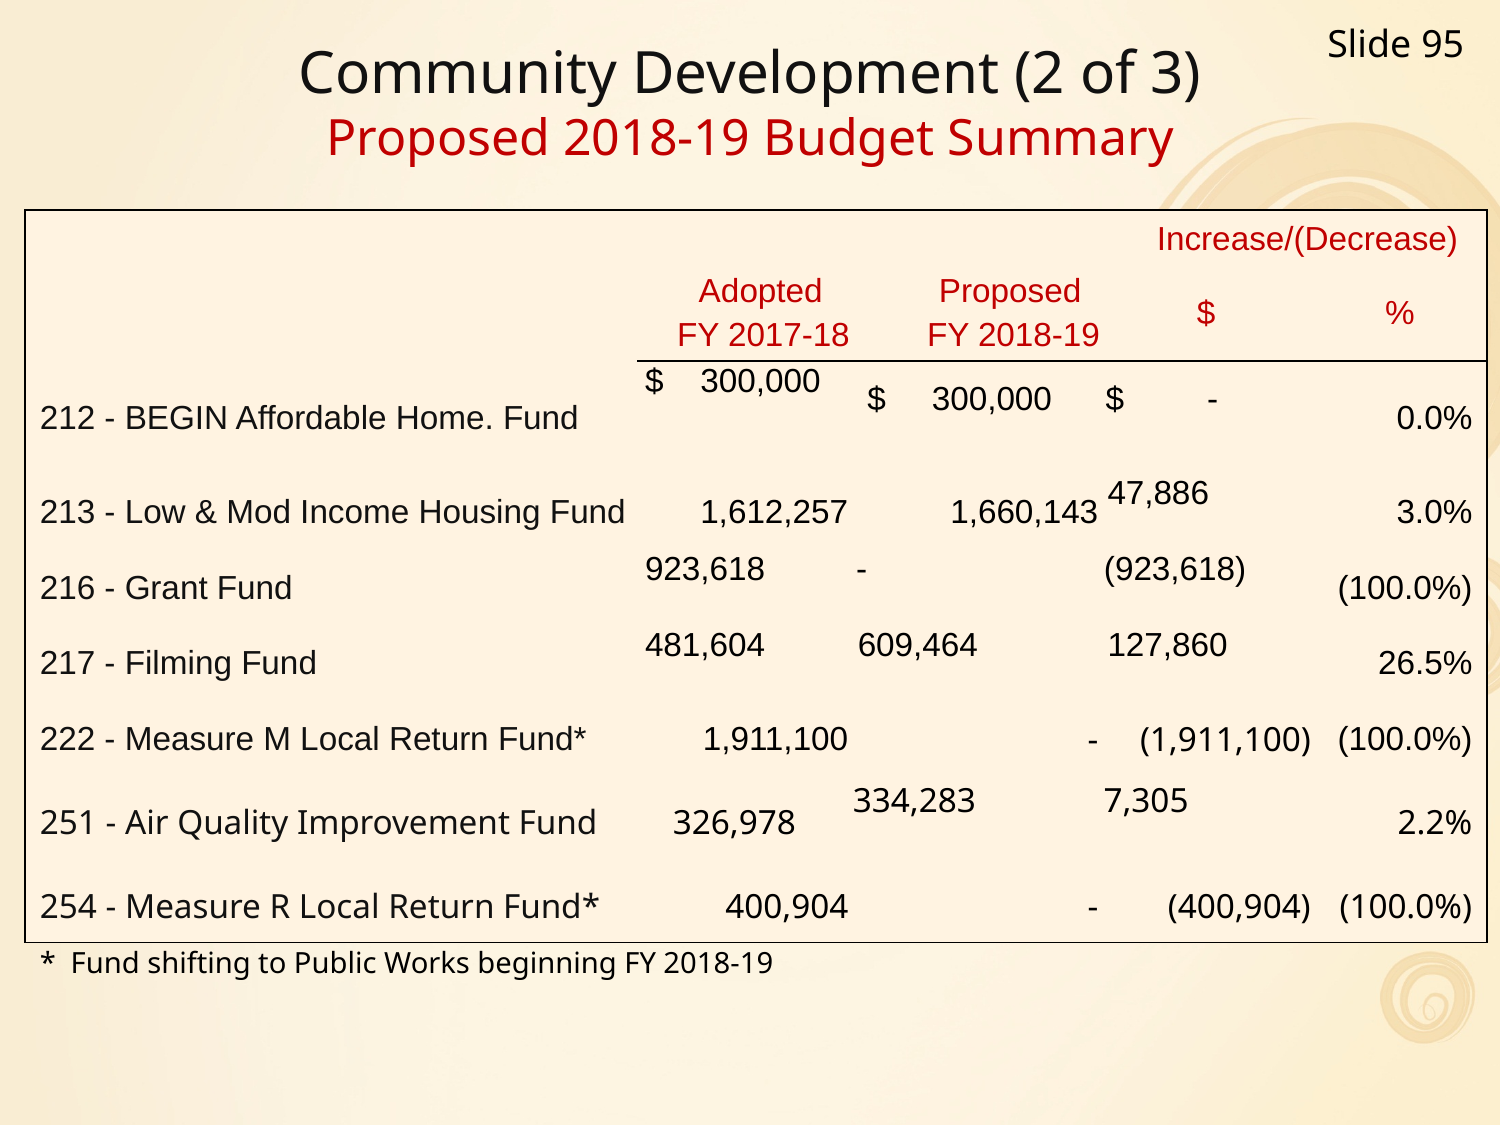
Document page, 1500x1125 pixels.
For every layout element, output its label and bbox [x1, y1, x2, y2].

table_cell [26, 265, 1486, 942]
title [50, 50, 1450, 150]
slide_number [1312, 12, 1500, 88]
table_header [26, 211, 1486, 360]
picture [0, 0, 1500, 1125]
table_cell [1100, 265, 1486, 360]
text_box [24, 937, 1188, 988]
